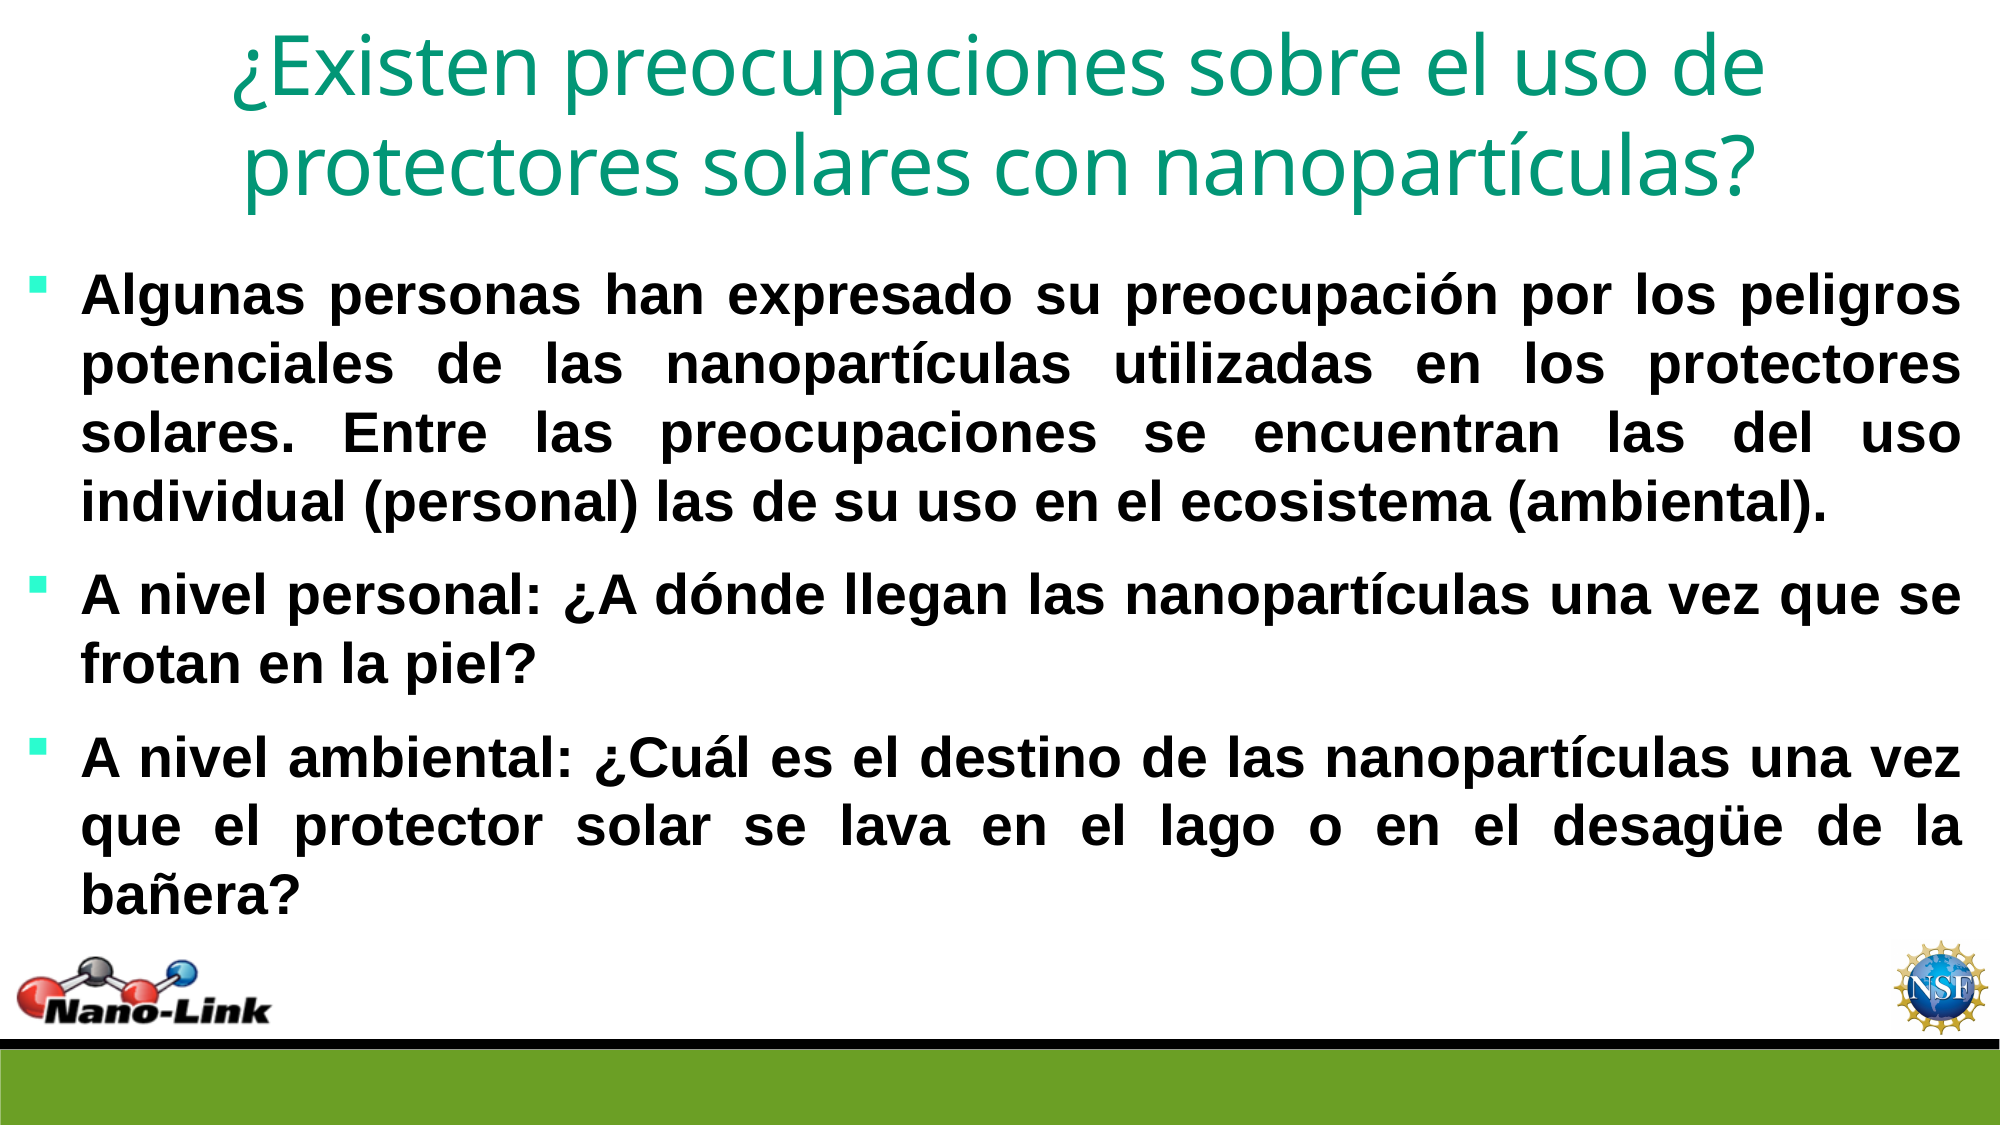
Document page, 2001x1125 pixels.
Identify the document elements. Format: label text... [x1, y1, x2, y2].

picture [1891, 939, 1990, 1037]
picture [10, 946, 286, 1037]
list Algunas personas han expresado su preocupación por los peligros potenciales de las nanopartículas utilizadas en los protectores solares. Entre las preocupaciones se encuentran las del uso individual (personal) las de su uso en el ecosistema (ambiental). A nivel personal: ¿A dónde llegan las nanopartículas una vez que se frotan en la piel? A nivel ambiental: ¿Cuál es el destino de las nanopartículas una vez que el protector solar se lava en el lago o en el desagüe de la bañera? [24, 249, 1965, 1011]
text_box ¿Existen preocupaciones sobre el uso de protectores solares con nanopartículas? [0, 0, 2000, 225]
